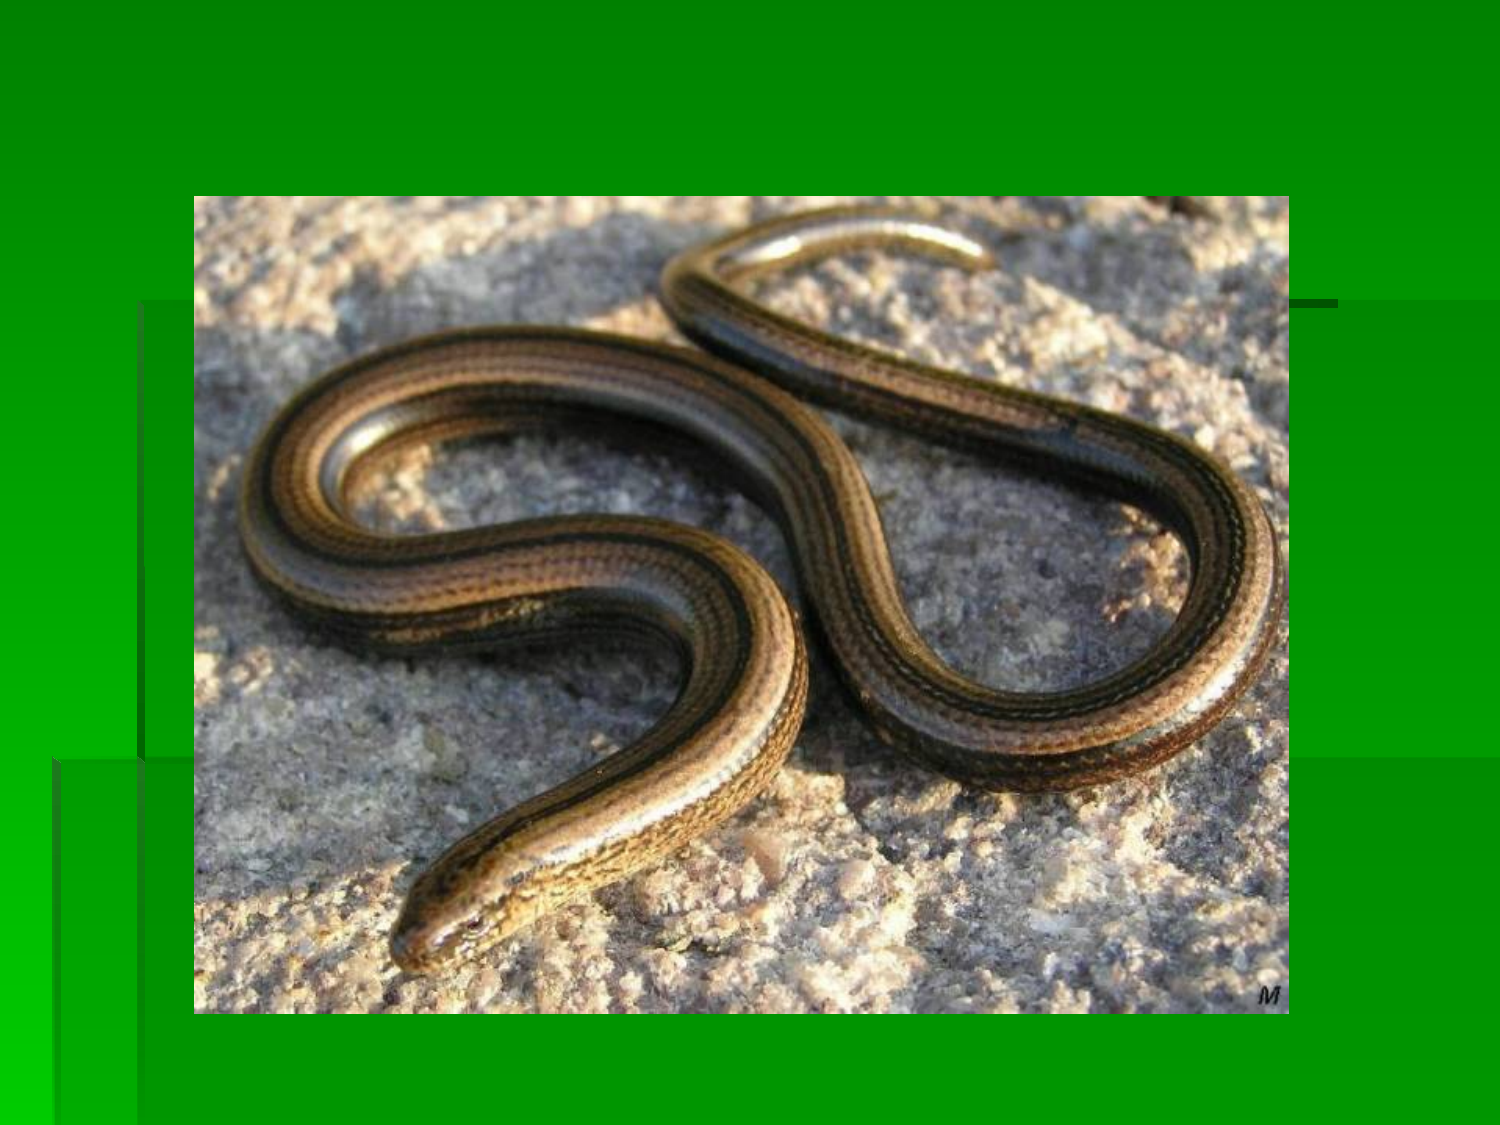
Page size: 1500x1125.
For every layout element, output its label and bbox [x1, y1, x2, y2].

picture [194, 195, 1289, 1014]
